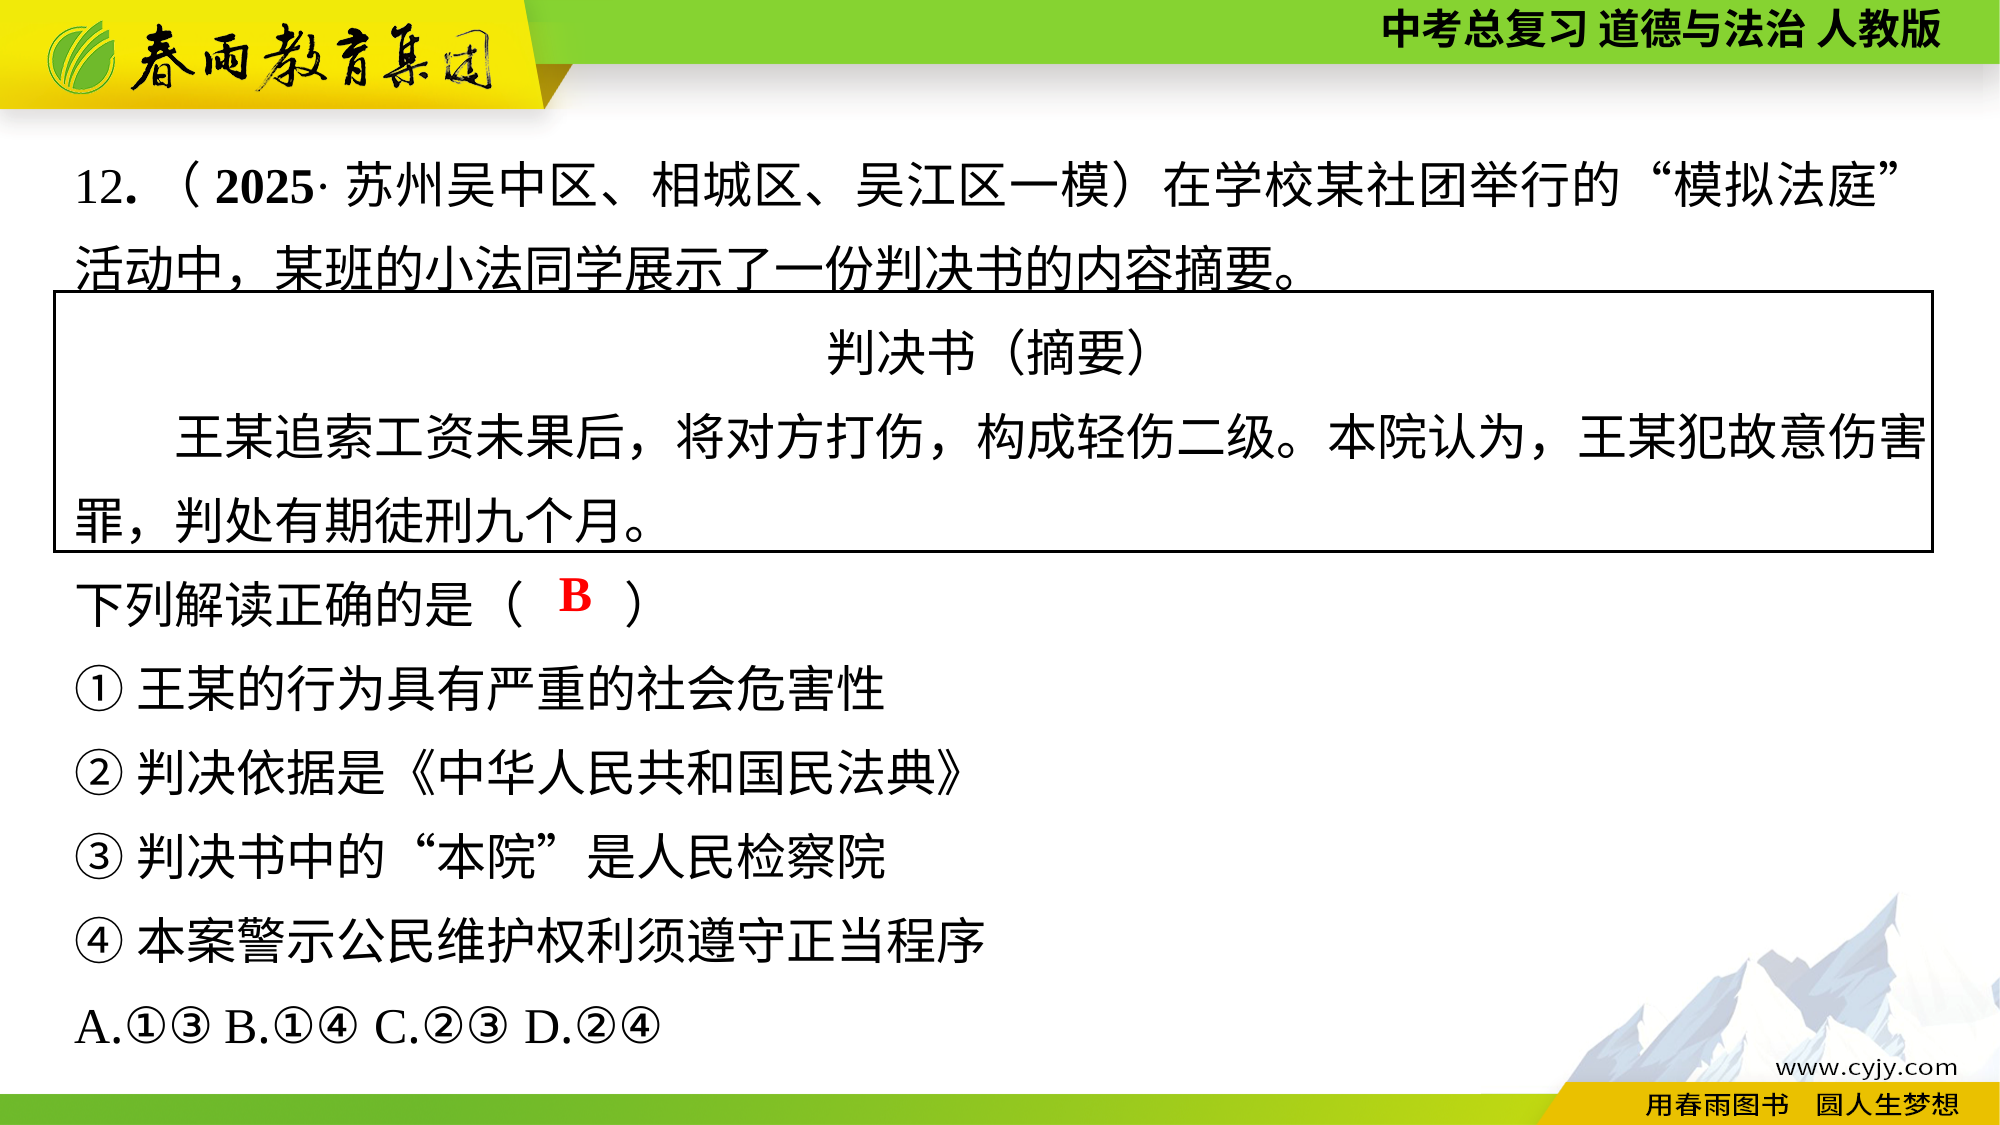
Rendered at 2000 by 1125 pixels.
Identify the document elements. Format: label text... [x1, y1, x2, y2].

list 12.（2025·苏州吴中区、相城区、吴江区一模）在学校某社团举行的“模拟法庭”活动中，某班的小法同学展示了一份判决书的内容摘要。 判决书（摘要） 王某追索工资未果后，将对方打伤，构成轻伤二级。本院认为，王某犯故意伤害罪，判处有期徒刑九个月。 下列解读正确的是（ ） ①王某的行为具有严重的社会危害性 ②判决依据是《中华人民共和国民法典》 ③判决书中的“本院”是人民检察院 ④本案警示公民维护权利须遵守正当程序 A.①③ B.①④ C.②③ D.②④ [59, 122, 1944, 1059]
text_box [54, 291, 1933, 552]
picture [0, 0, 2000, 1125]
text_box B [543, 553, 607, 629]
